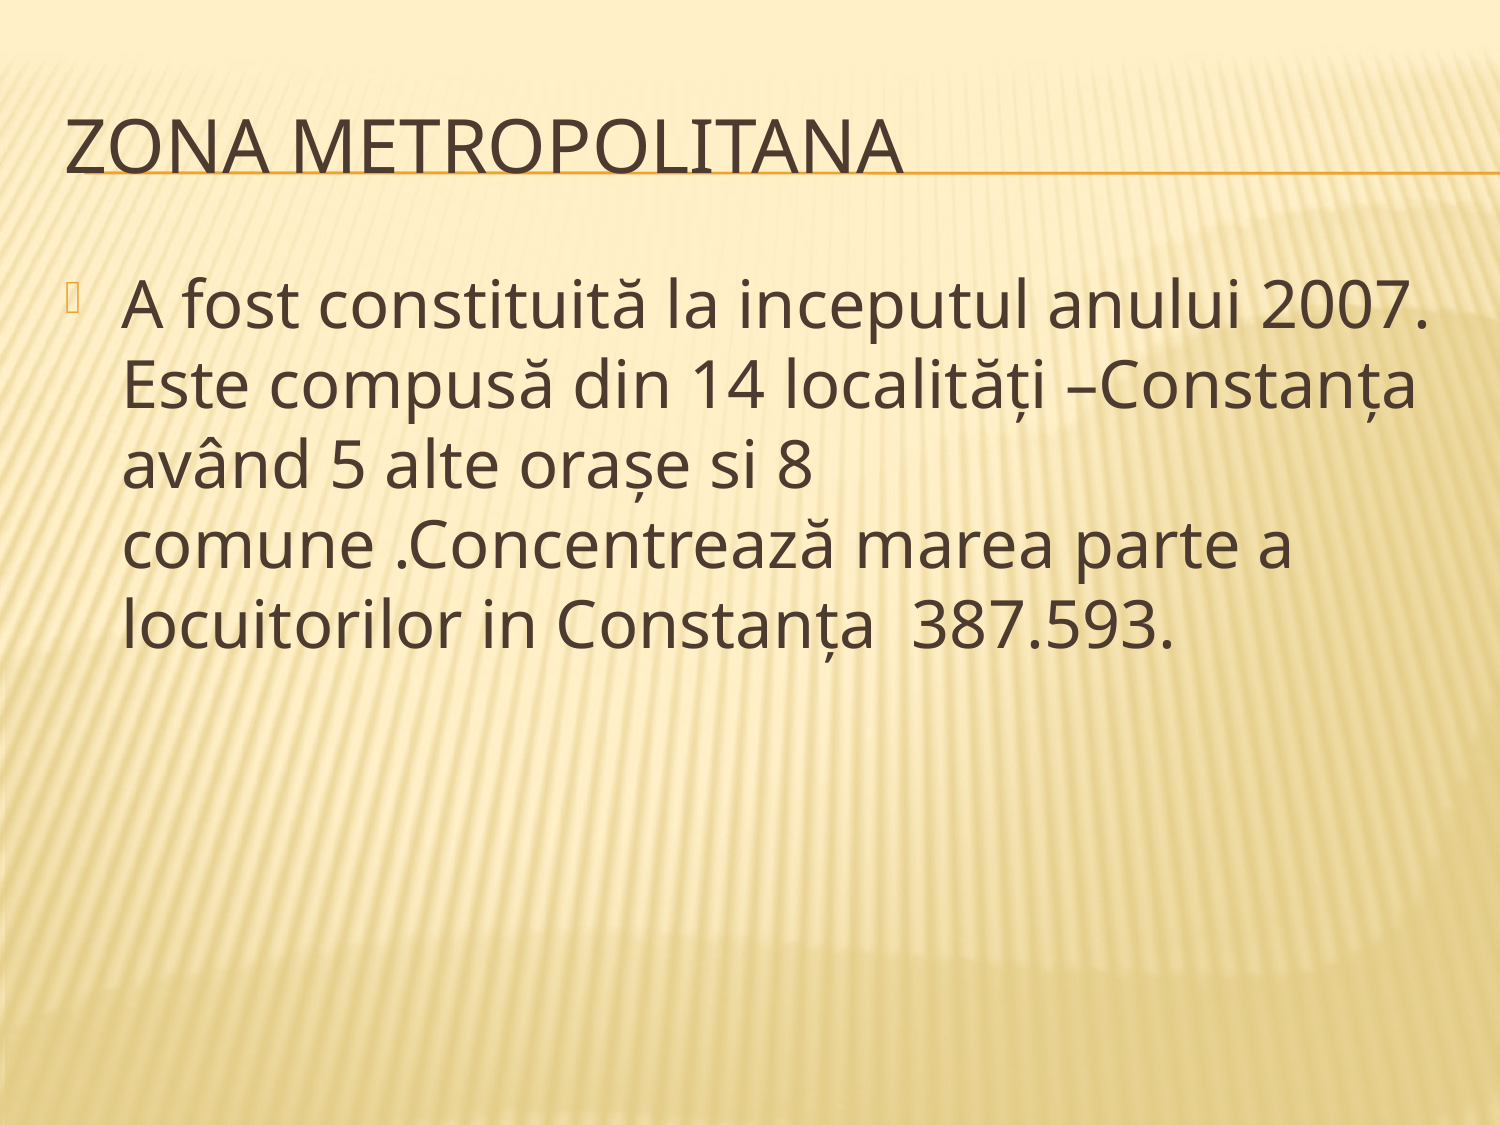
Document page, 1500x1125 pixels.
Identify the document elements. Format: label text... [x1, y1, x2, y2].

list A fost constituită la inceputul anului 2007. Este compusă din 14 localități –Constanța având 5 alte orașe si 8 comune .Concentrează marea parte a locuitorilor in Constanța 387.593. [50, 254, 1475, 998]
title Zona metropolitana [50, 75, 1475, 213]
